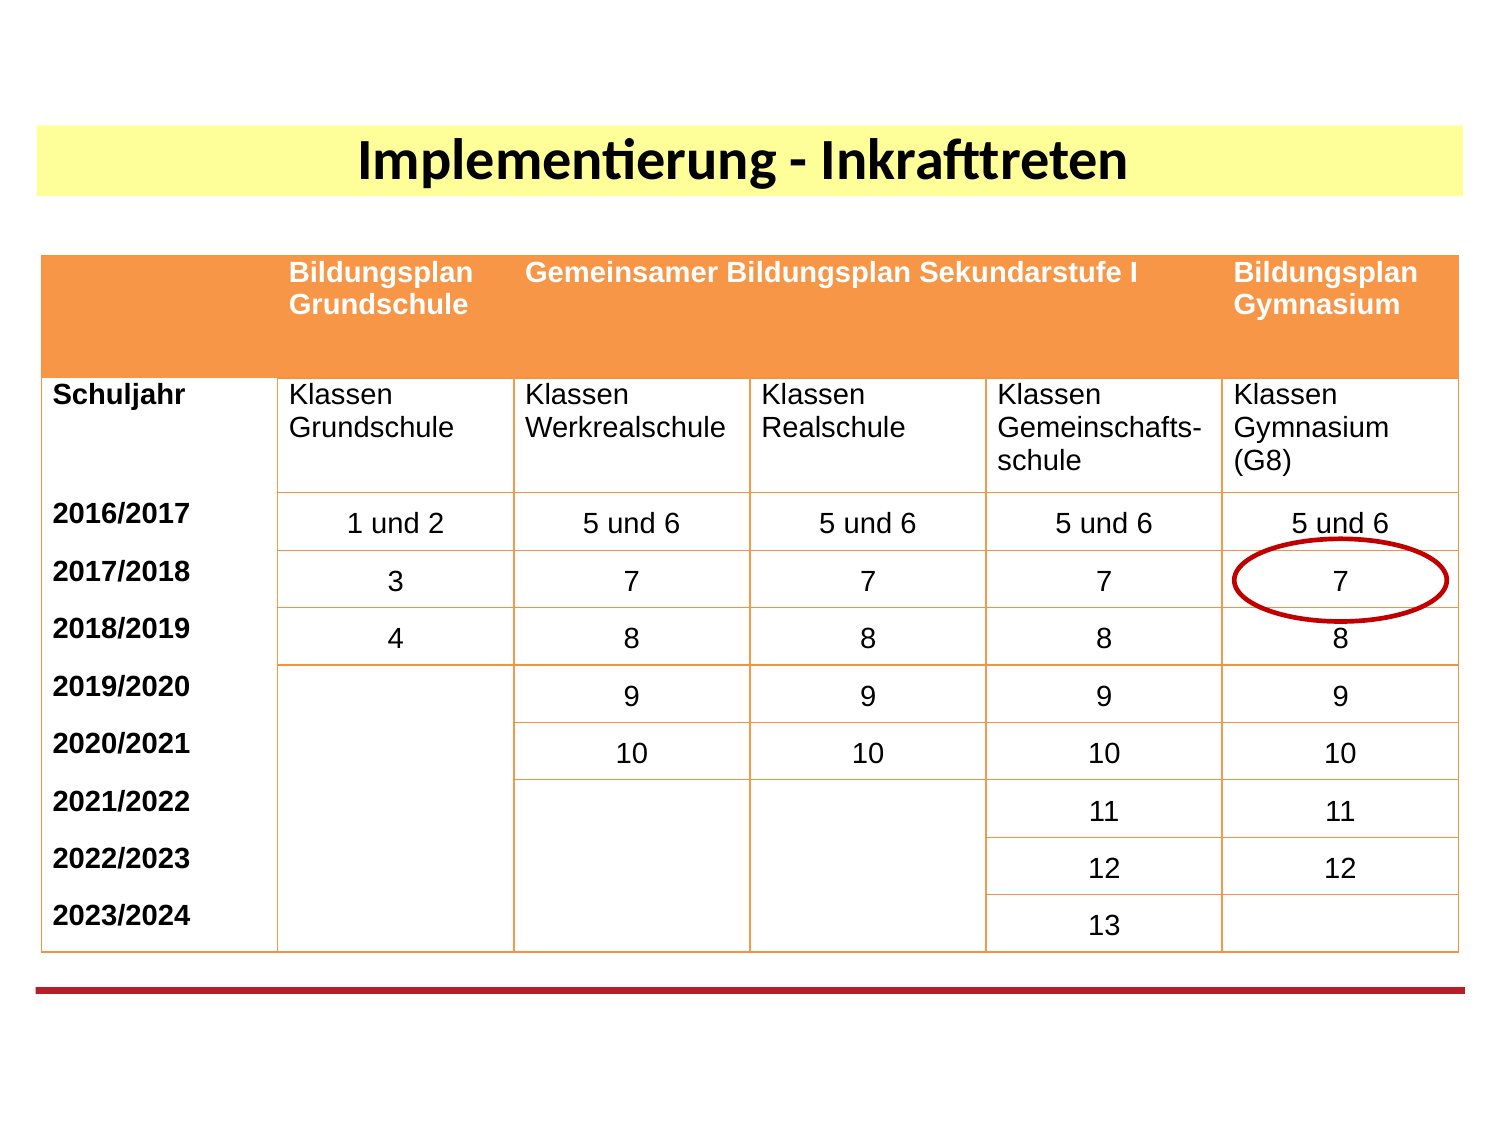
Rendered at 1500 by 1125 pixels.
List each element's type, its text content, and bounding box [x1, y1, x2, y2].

table_cell 1 und 2 [278, 493, 513, 550]
table_cell [1223, 895, 1458, 951]
table_cell 7 [515, 551, 749, 607]
table_cell 5 und 6 [515, 493, 749, 550]
table_cell 11 [1223, 780, 1458, 837]
table_cell 7 [987, 551, 1221, 607]
table_cell 12 [1223, 838, 1458, 894]
table_cell 12 [987, 838, 1221, 894]
table_cell 7 [751, 551, 985, 607]
table_header Bildungsplan Grundschule [278, 256, 514, 377]
table_cell Schuljahr [42, 378, 277, 493]
table_cell 2019/2020 [42, 665, 277, 722]
table_cell [515, 780, 749, 951]
table_cell 13 [987, 895, 1221, 951]
table_cell [278, 666, 513, 951]
table_cell 2022/2023 [42, 837, 277, 895]
table_cell 3 [278, 551, 513, 607]
table_cell 10 [1223, 723, 1458, 779]
table_header [42, 256, 278, 378]
table_cell 2017/2018 [42, 550, 277, 608]
table_cell 5 und 6 [751, 493, 985, 550]
table_cell 9 [751, 666, 985, 722]
table_cell Klassen Realschule [751, 379, 985, 492]
table_cell 2023/2024 [42, 895, 277, 951]
table_cell 2018/2019 [42, 608, 277, 665]
table_cell 2020/2021 [42, 722, 277, 780]
table_cell [751, 780, 985, 951]
table_cell Klassen Gymnasium (G8) [1223, 379, 1458, 492]
text_box [1232, 536, 1449, 624]
table_cell 7 [1424, 551, 1458, 607]
table_cell 8 [515, 608, 749, 664]
table_cell 9 [1223, 666, 1458, 722]
table_cell 8 [1223, 608, 1458, 664]
table_cell Klassen Gemeinschafts-schule [987, 379, 1221, 492]
table_cell 10 [987, 723, 1221, 779]
table_cell 8 [987, 608, 1221, 664]
table_cell 5 und 6 [987, 493, 1221, 550]
table_cell 4 [278, 608, 513, 664]
table_cell 7 [1223, 551, 1257, 607]
table_cell Klassen Grundschule [278, 379, 513, 492]
table_cell 2021/2022 [42, 780, 277, 837]
table_cell 2016/2017 [42, 493, 277, 550]
table_cell 5 und 6 [1223, 493, 1458, 550]
table_cell 9 [515, 666, 749, 722]
table_cell 11 [987, 780, 1221, 837]
table_cell 8 [751, 608, 985, 664]
table_cell Klassen Werkrealschule [515, 379, 749, 492]
text_box Implementierung - Inkrafttreten [36, 113, 1464, 199]
table_cell 9 [987, 666, 1221, 722]
table_header Bildungsplan Gymnasium [1222, 256, 1459, 377]
table_cell 10 [515, 723, 749, 779]
table_cell 10 [751, 723, 985, 779]
table_header Gemeinsamer Bildungsplan Sekundarstufe I [514, 256, 1222, 377]
